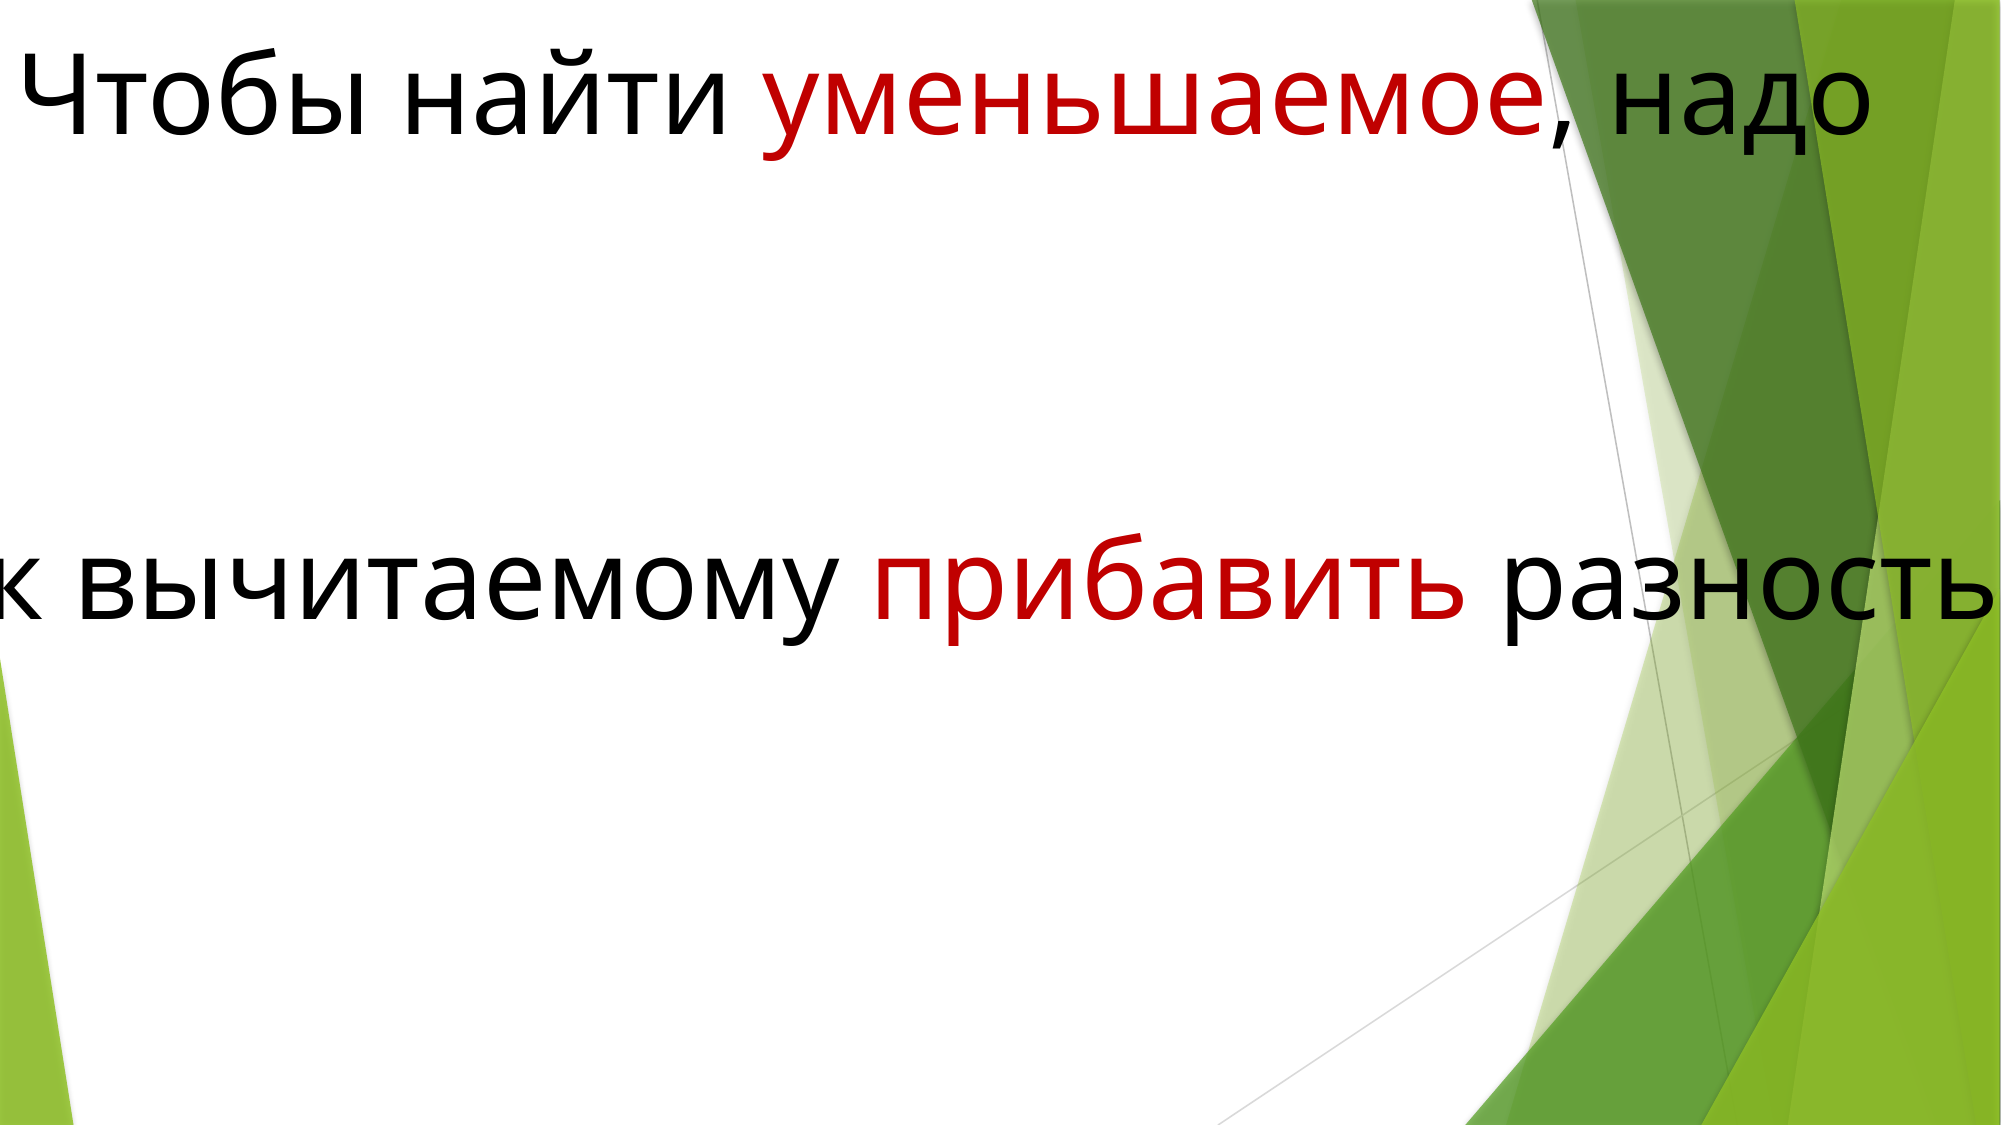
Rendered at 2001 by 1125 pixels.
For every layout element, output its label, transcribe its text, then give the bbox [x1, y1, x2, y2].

text_box к вычитаемому прибавить разность. [0, 499, 2000, 650]
text_box Чтобы найти уменьшаемое, надо [1, 14, 1921, 165]
